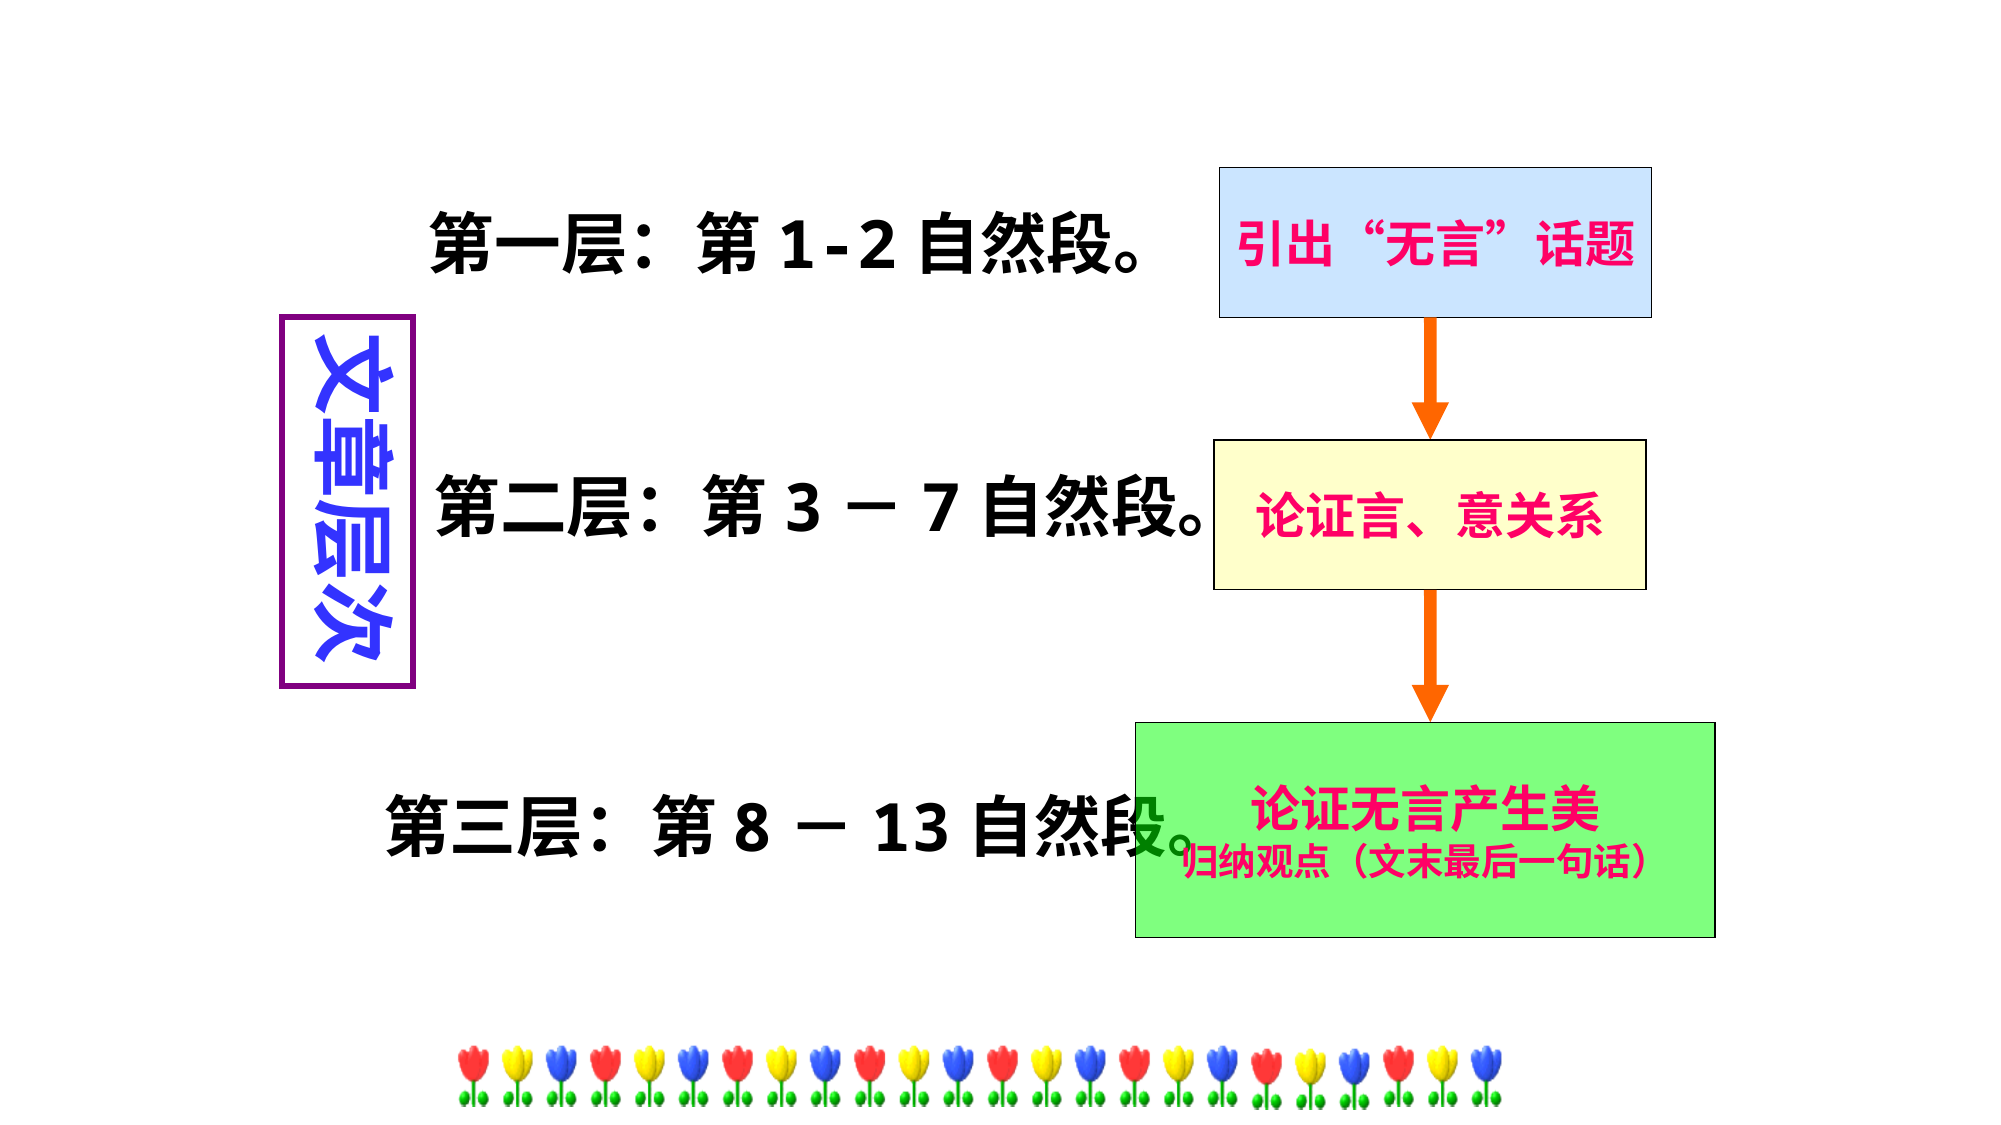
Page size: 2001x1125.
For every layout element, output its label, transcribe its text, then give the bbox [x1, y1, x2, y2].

text_box 论证言、意关系 [1214, 439, 1647, 590]
picture [451, 1042, 1509, 1110]
text_box 论证无言产生美 归纳观点（文末最后一句话） [1135, 722, 1716, 938]
text_box 第二层：第3－7自然段。 [418, 448, 1214, 554]
text_box 第一层：第1-2自然段。 [412, 194, 1219, 290]
text_box [1424, 589, 1437, 722]
text_box 引出“无言”话题 [1219, 167, 1652, 318]
text_box [1424, 317, 1437, 439]
text_box 文章层次 [281, 317, 413, 687]
text_box 第三层：第8－13自然段。 [368, 769, 1135, 875]
